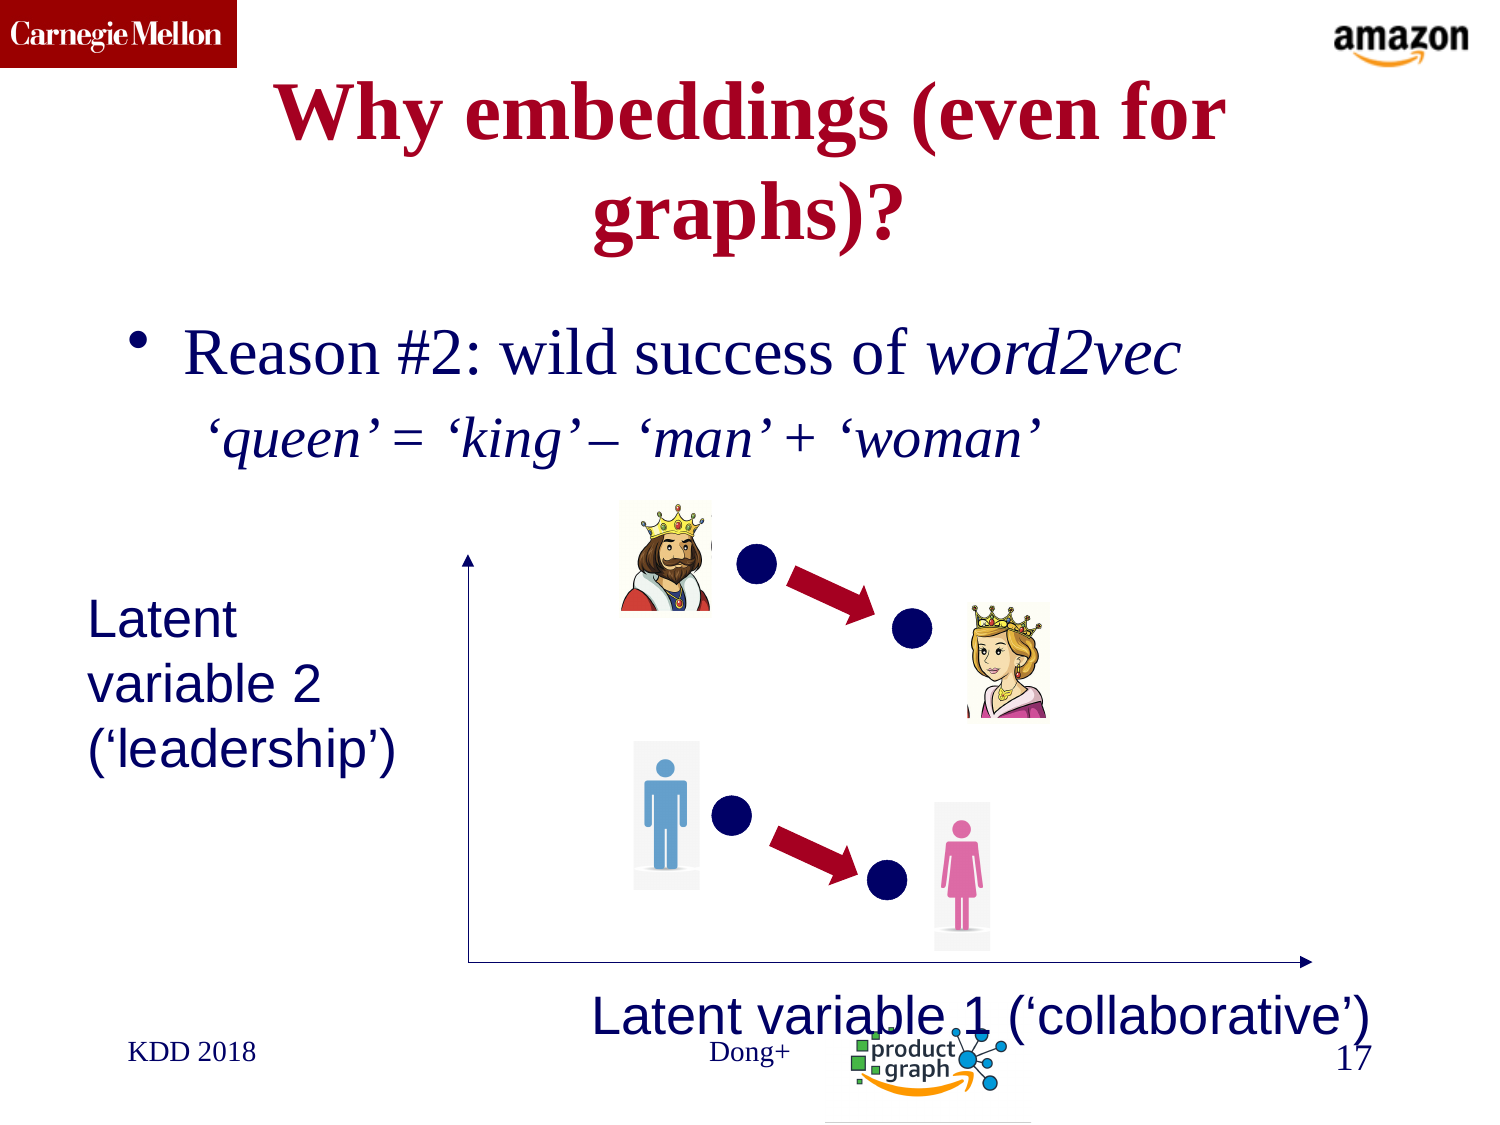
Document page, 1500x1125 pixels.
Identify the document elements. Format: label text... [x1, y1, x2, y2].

picture [933, 801, 991, 952]
picture [966, 602, 1053, 724]
slide_number KDD 2018 [112, 1024, 426, 1101]
text_box [711, 795, 752, 836]
text_box [867, 860, 908, 901]
title Why embeddings (even for graphs)? [112, 99, 1388, 213]
list Reason #2: wild success of word2vec ‘queen’ = ‘king’ – ‘man’ + ‘woman’ [112, 299, 1388, 941]
picture [618, 499, 712, 618]
text_box [786, 565, 875, 626]
picture [1322, 4, 1484, 88]
text_box Latent variable 2 (‘leadership’) [72, 575, 413, 786]
footer Dong+ [512, 1024, 988, 1101]
picture [0, 0, 237, 68]
text_box [892, 608, 933, 649]
text_box [736, 544, 777, 584]
text_box [769, 825, 858, 886]
slide_number 17 [1074, 1053, 1388, 1101]
picture [633, 740, 701, 891]
text_box Latent variable 1 (‘collaborative’) [576, 972, 1388, 1053]
